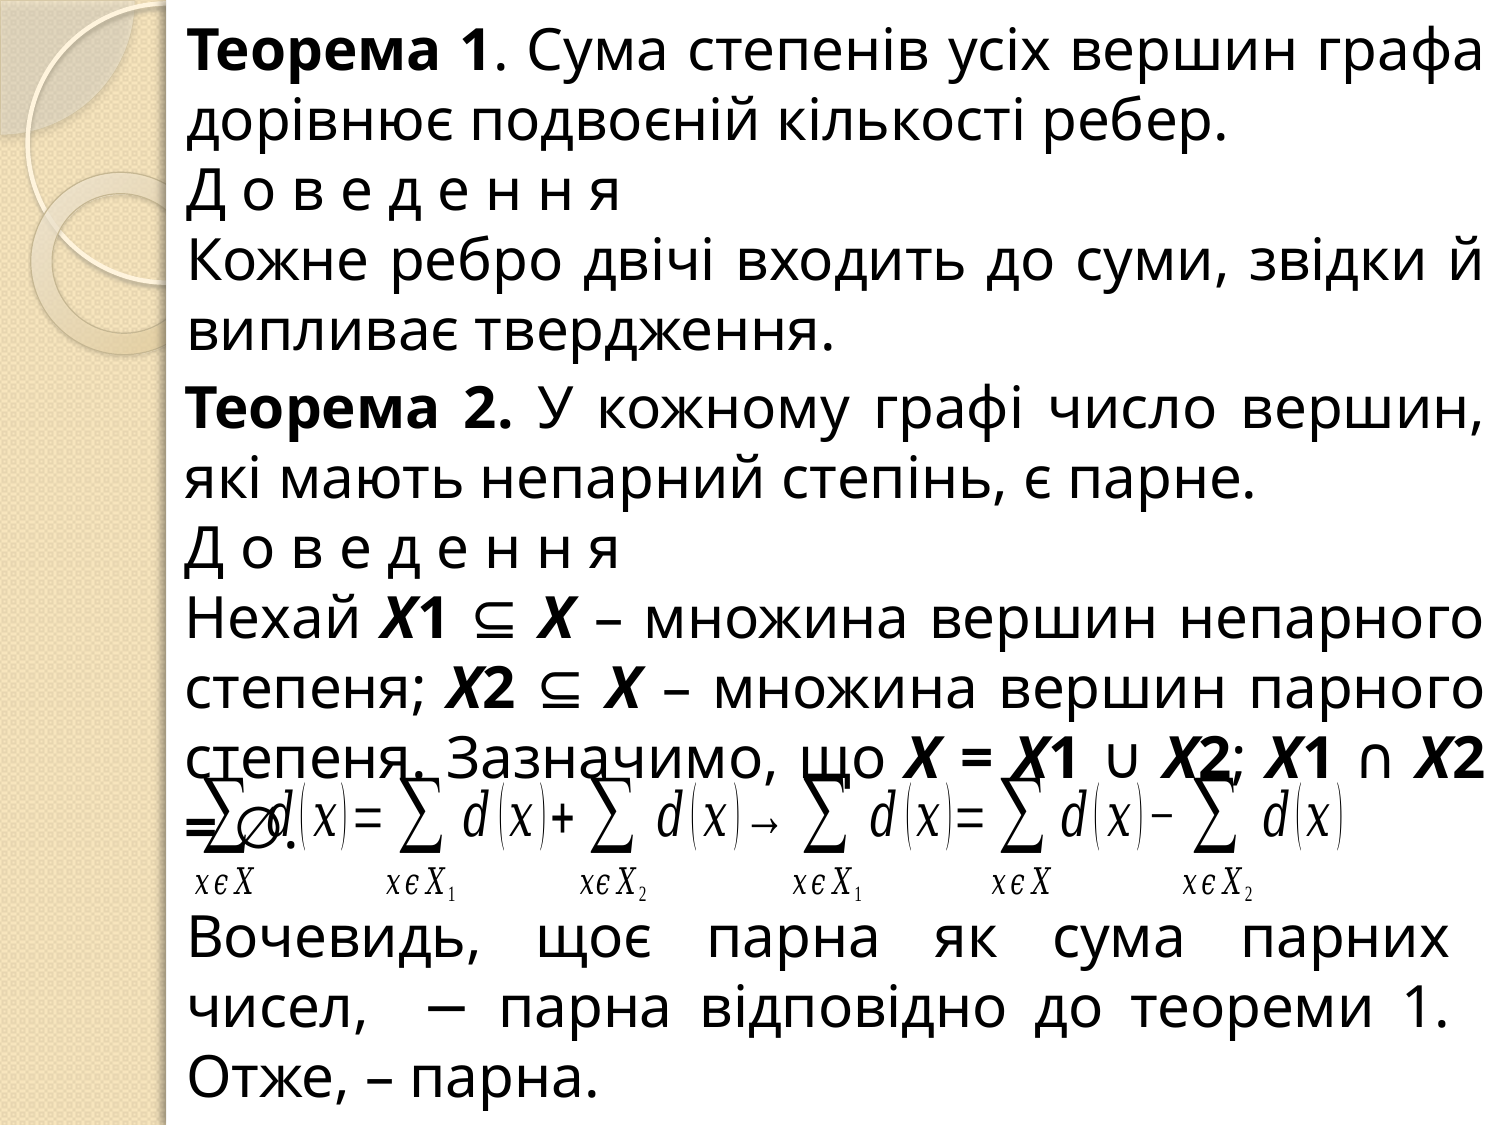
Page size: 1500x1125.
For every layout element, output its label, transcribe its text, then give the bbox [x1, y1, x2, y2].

text_box Теорема 1. Сума степенів усіх вершин графа дорівнює подвоєній кількості ребер. Д о в е д е н н я Кожне ребро двічі входить до суми, звідки й випливає твердження. [171, 4, 1500, 363]
text_box Теорема 2. У кожному графі число вершин, які мають непарний степінь, є парне. Д о в е д е н н я Нехай X1 ⊆ X – множина вершин непарного степеня; X2 ⊆ X – множина вершин парного степеня. Зазначимо, що X = X1 ∪ X2; X1 ∩ X2 = ∅. [170, 363, 1500, 868]
